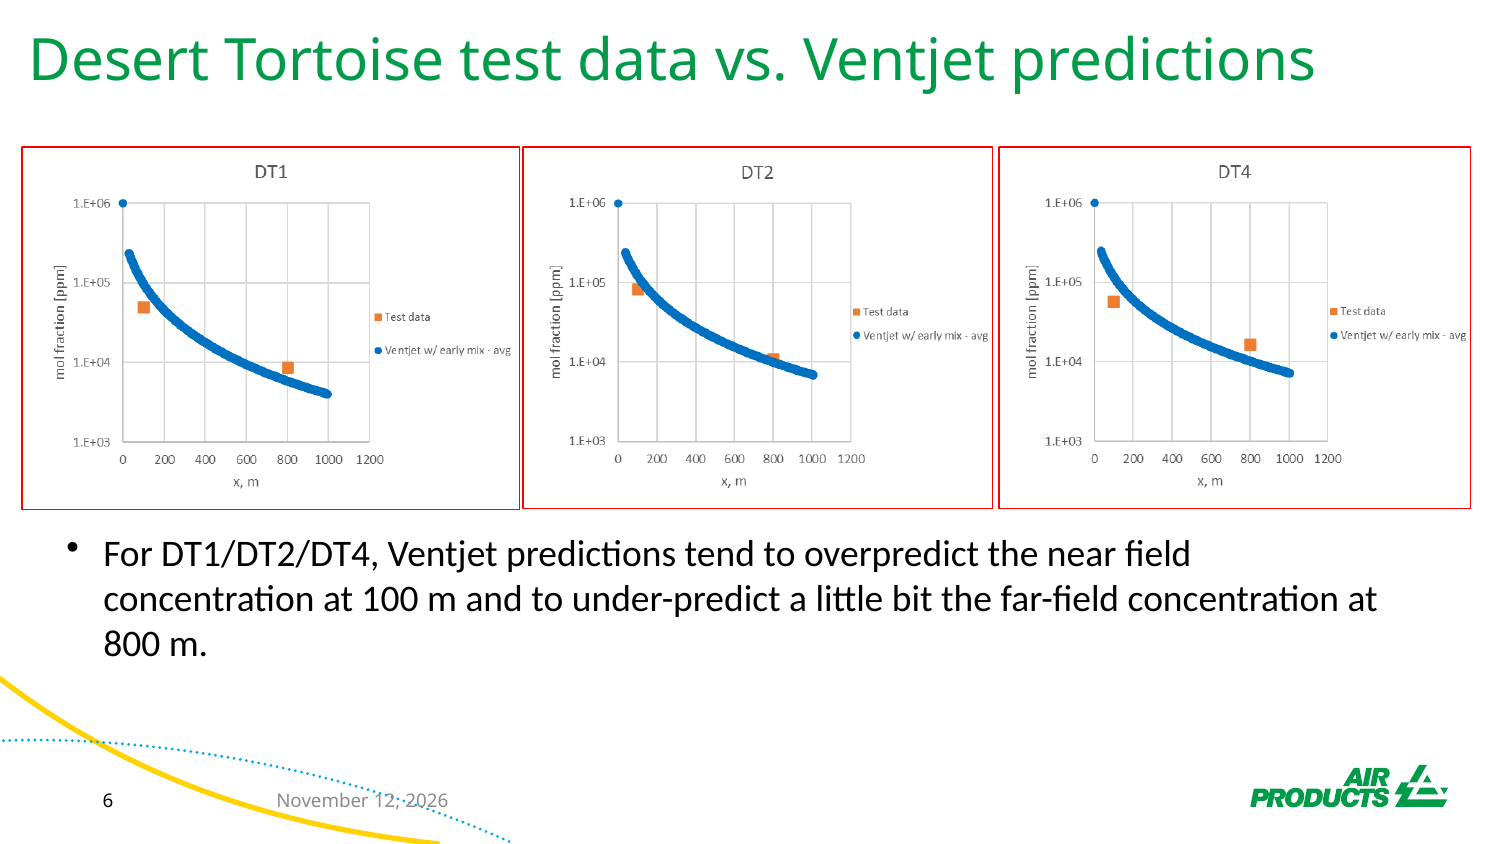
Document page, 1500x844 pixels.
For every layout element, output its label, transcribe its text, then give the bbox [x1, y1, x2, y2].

text_box For DT1/DT2/DT4, Ventjet predictions tend to overpredict the near field concentration at 100 m and to under-predict a little bit the far-field concentration at 800 m. [58, 521, 1424, 640]
picture [522, 145, 993, 509]
slide_number 6 [87, 771, 261, 832]
picture [20, 146, 520, 510]
picture [997, 145, 1472, 509]
title Desert Tortoise test data vs. Ventjet predictions [20, 29, 1500, 101]
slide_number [261, 771, 510, 832]
